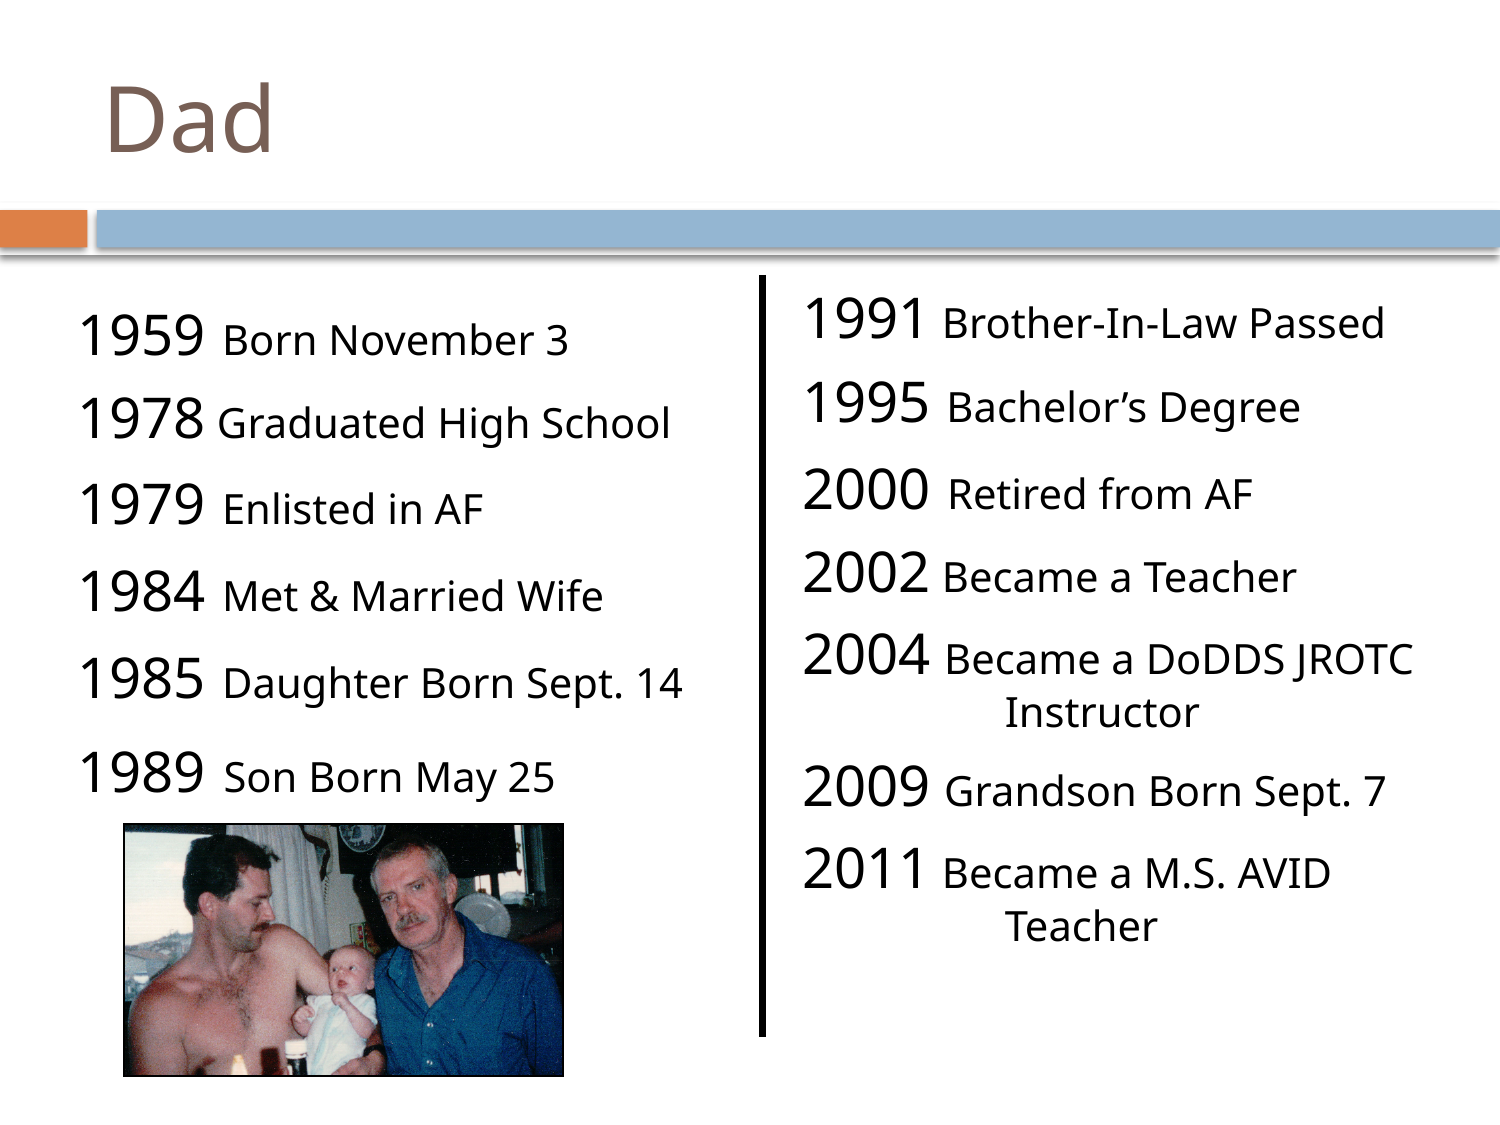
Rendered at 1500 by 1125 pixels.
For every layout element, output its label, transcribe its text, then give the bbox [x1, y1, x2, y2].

title Dad [87, 44, 1425, 188]
list 1959 Born November 3 1978 Graduated High School 1979 Enlisted in AF 1984 Met & Married Wife 1985 Daughter Born Sept. 14 1989 Son Born May 25 [62, 287, 738, 988]
picture [124, 824, 563, 1076]
list 1991 Brother-In-Law Passed 1995 Bachelor’s Degree 2000 Retired from AF 2002 Became a Teacher 2004 Became a DoDDS JROTC Instructor 2009 Grandson Born Sept. 7 2011 Became a M.S. AVID Teacher [787, 275, 1463, 1075]
